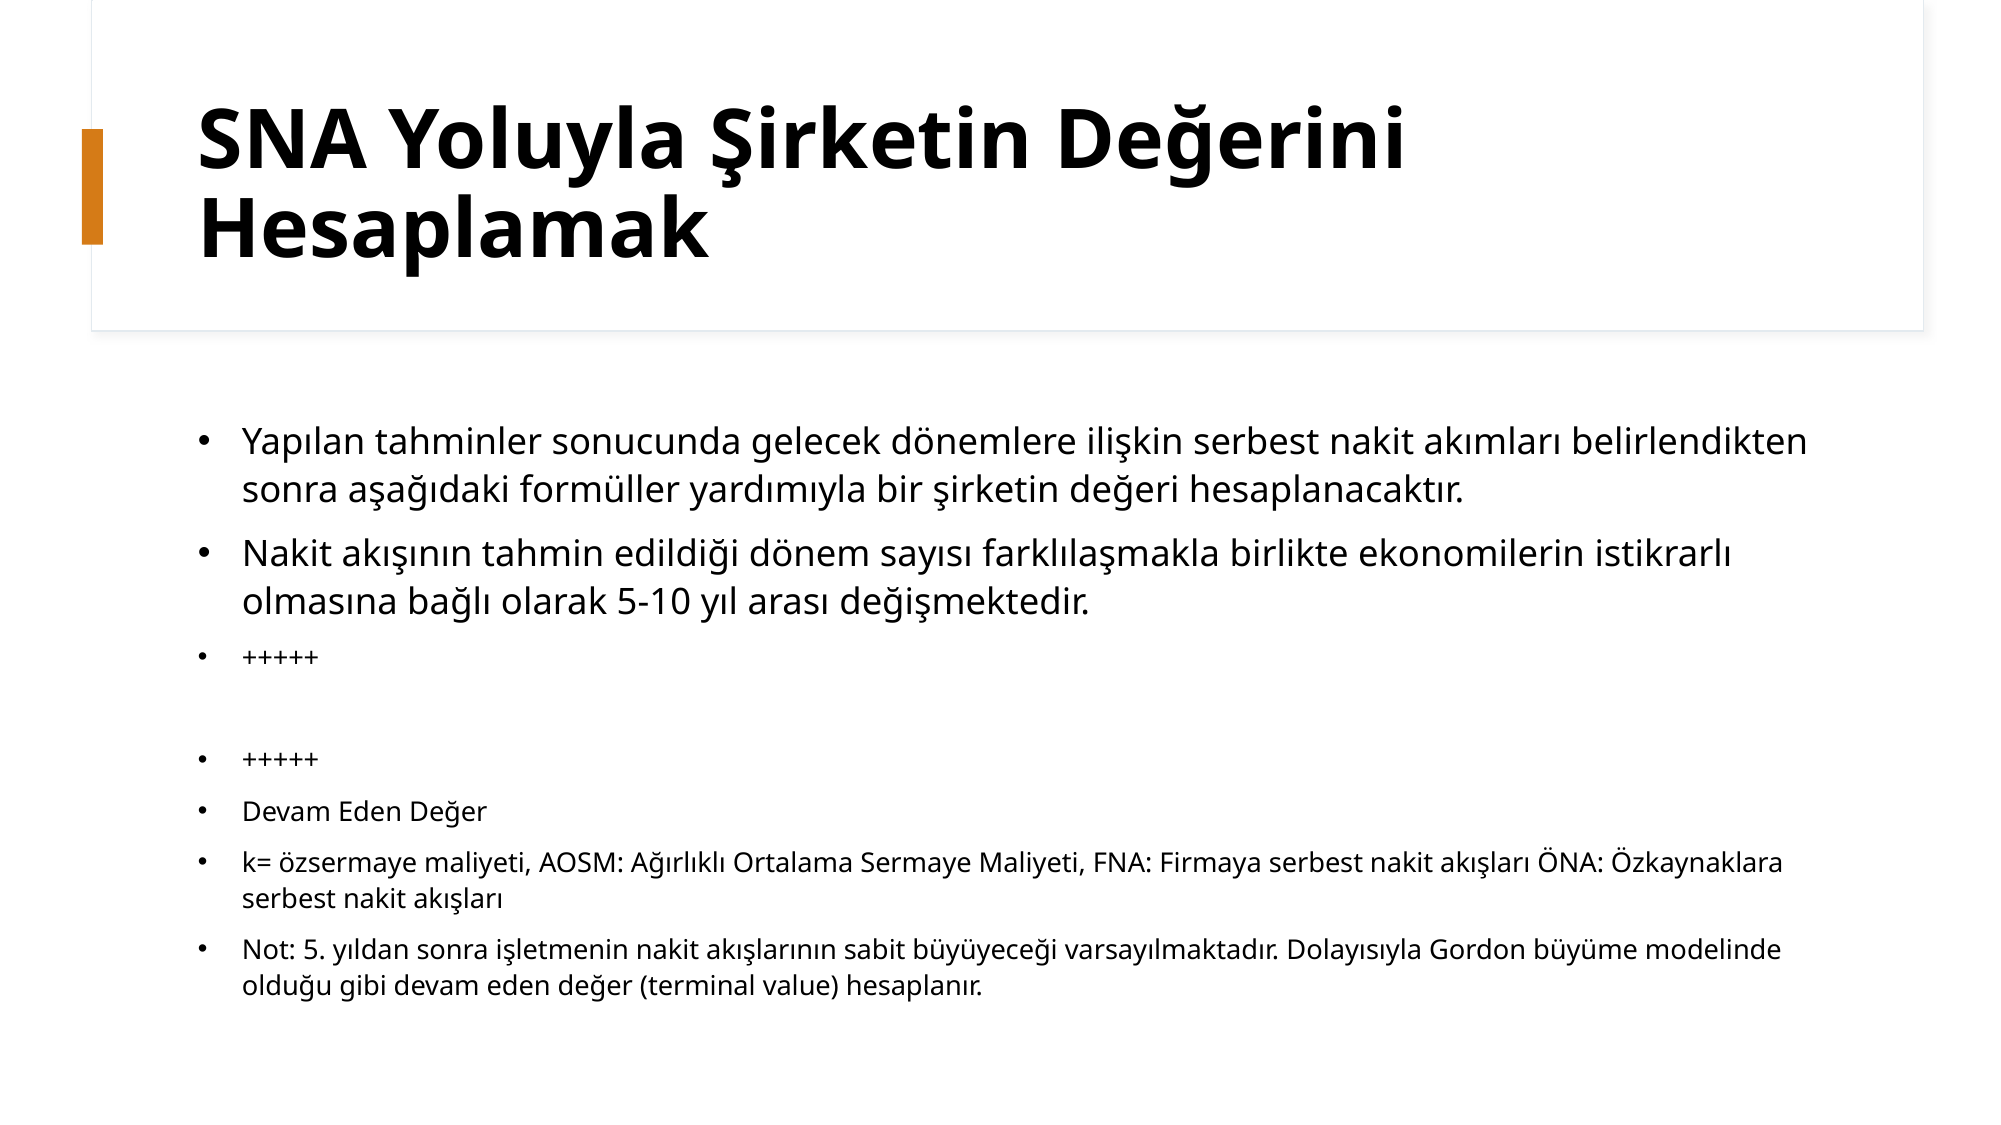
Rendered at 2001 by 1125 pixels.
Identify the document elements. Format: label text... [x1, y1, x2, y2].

title SNA Yoluyla Şirketin Değerini Hesaplamak [183, 90, 1851, 284]
